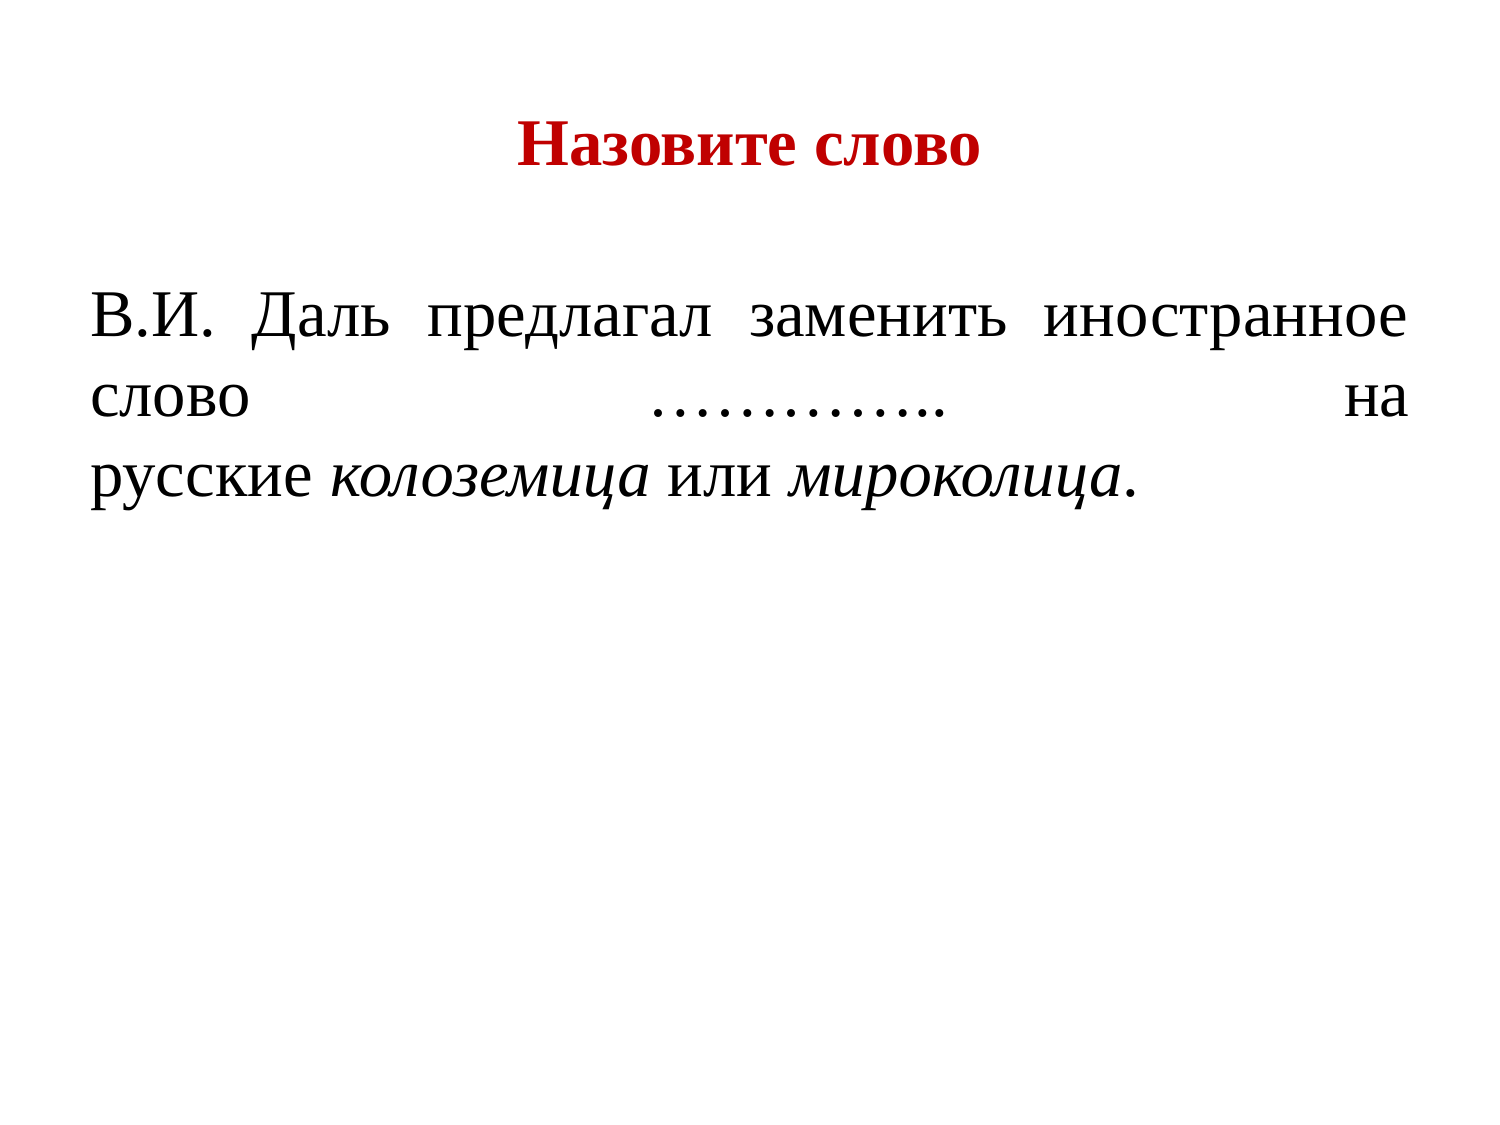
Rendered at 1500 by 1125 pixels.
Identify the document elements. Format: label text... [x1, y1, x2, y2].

title Назовите слово [75, 45, 1425, 233]
list В.И. Даль предлагал заменить иностранное слово ………….. на русские колоземица или мироколица. [75, 262, 1425, 1005]
